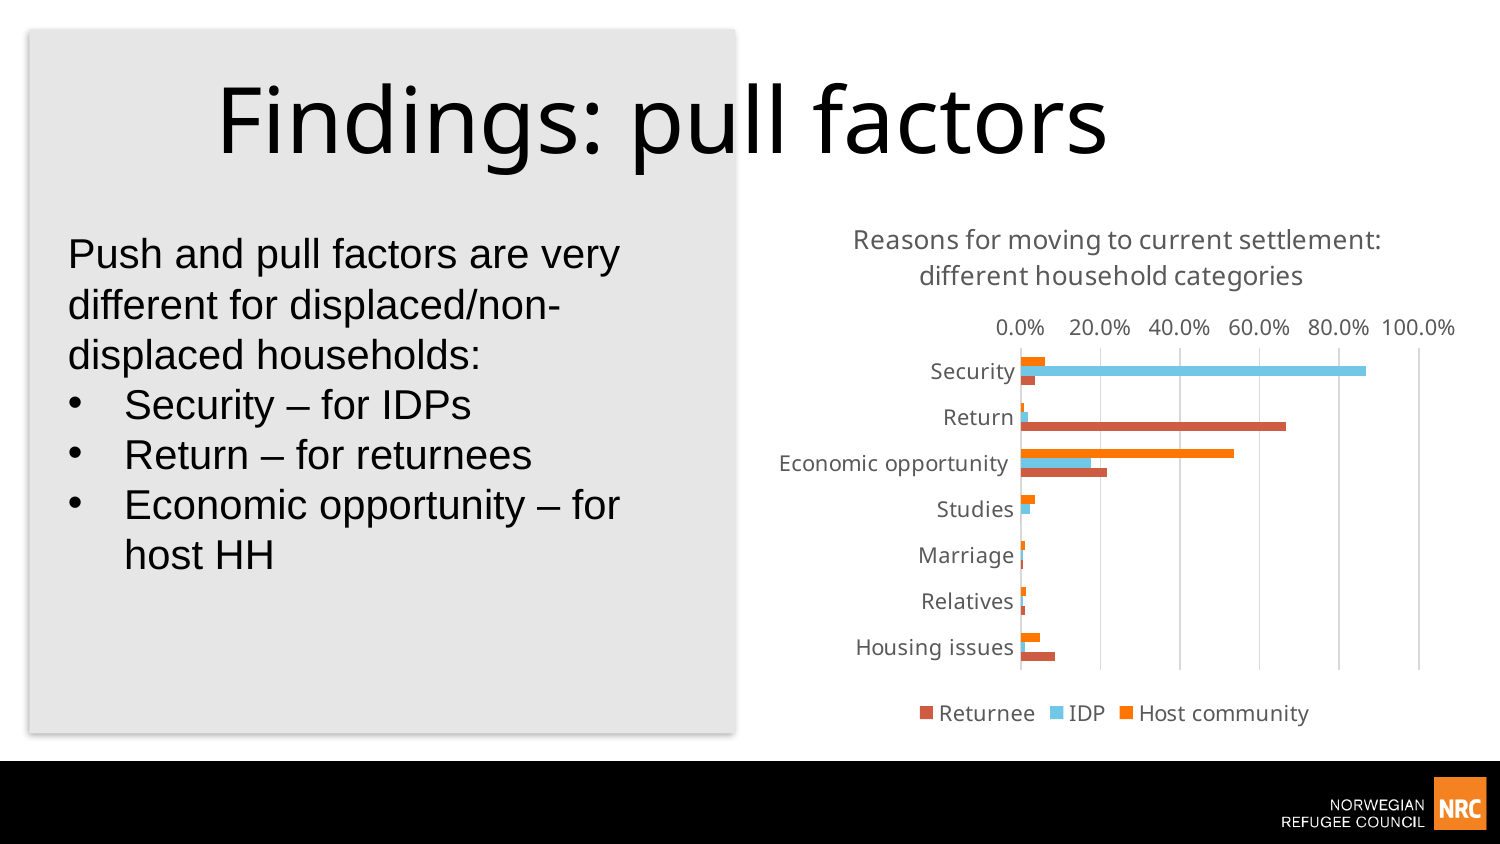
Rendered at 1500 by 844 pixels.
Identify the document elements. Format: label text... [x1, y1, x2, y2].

subtitle Push and pull factors are very different for displaced/non-displaced households: Security – for IDPs Return – for returnees Economic opportunity – for host HH [53, 219, 703, 706]
chart [764, 194, 1471, 734]
title Findings: pull factors [0, 54, 1350, 196]
